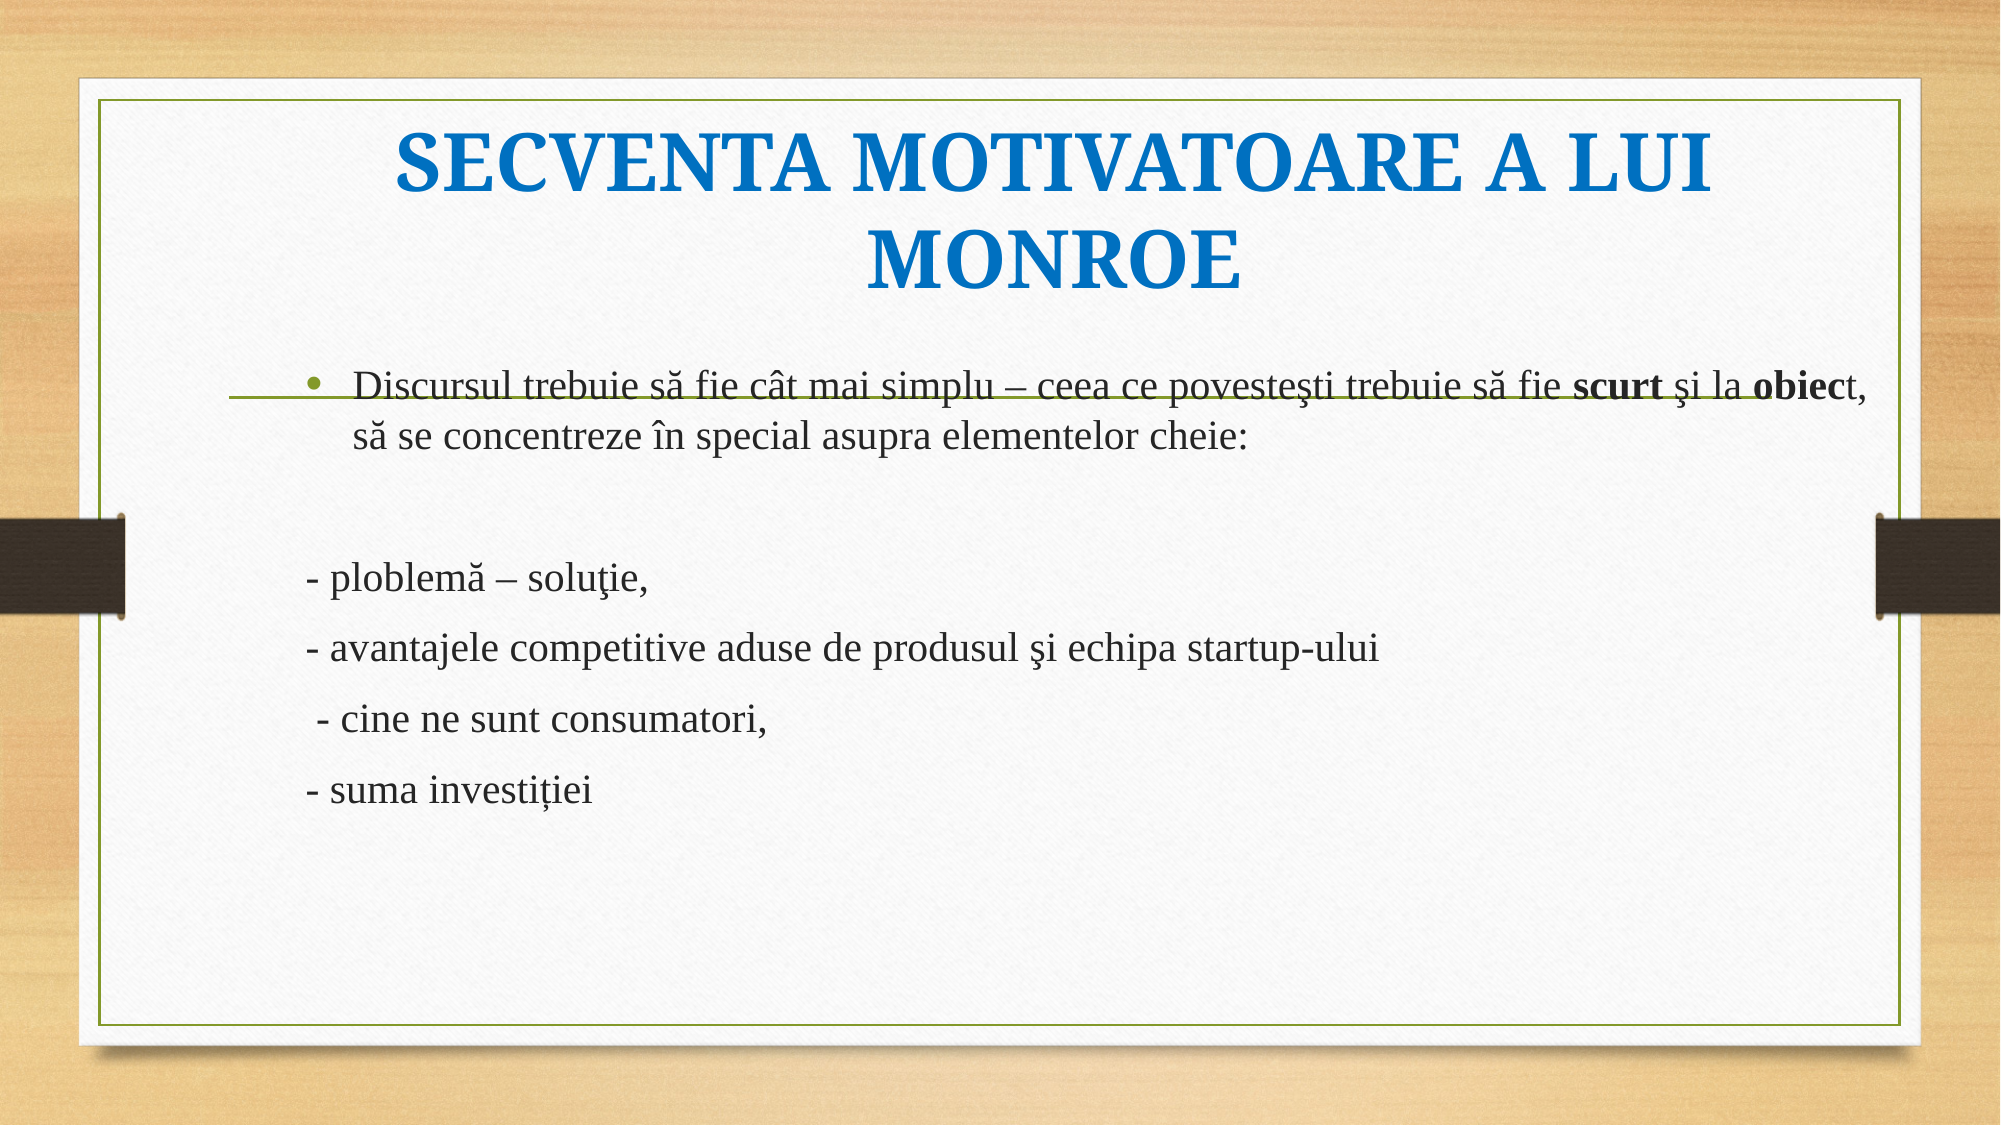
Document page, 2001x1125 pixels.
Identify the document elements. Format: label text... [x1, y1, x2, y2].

list Discursul trebuie să fie cât mai simplu – ceea ce povesteşti trebuie să fie scurt şi la obiect, să se concentreze în special asupra elementelor cheie: - ploblemă – soluţie, - avantajele competitive aduse de produsul şi echipa startup-ului - cine ne sunt consumatori, - suma investiției [290, 350, 1888, 970]
picture [0, 0, 2001, 1125]
title SECVENTA MOTIVATOARE A LUI MONROE [222, 102, 1888, 313]
